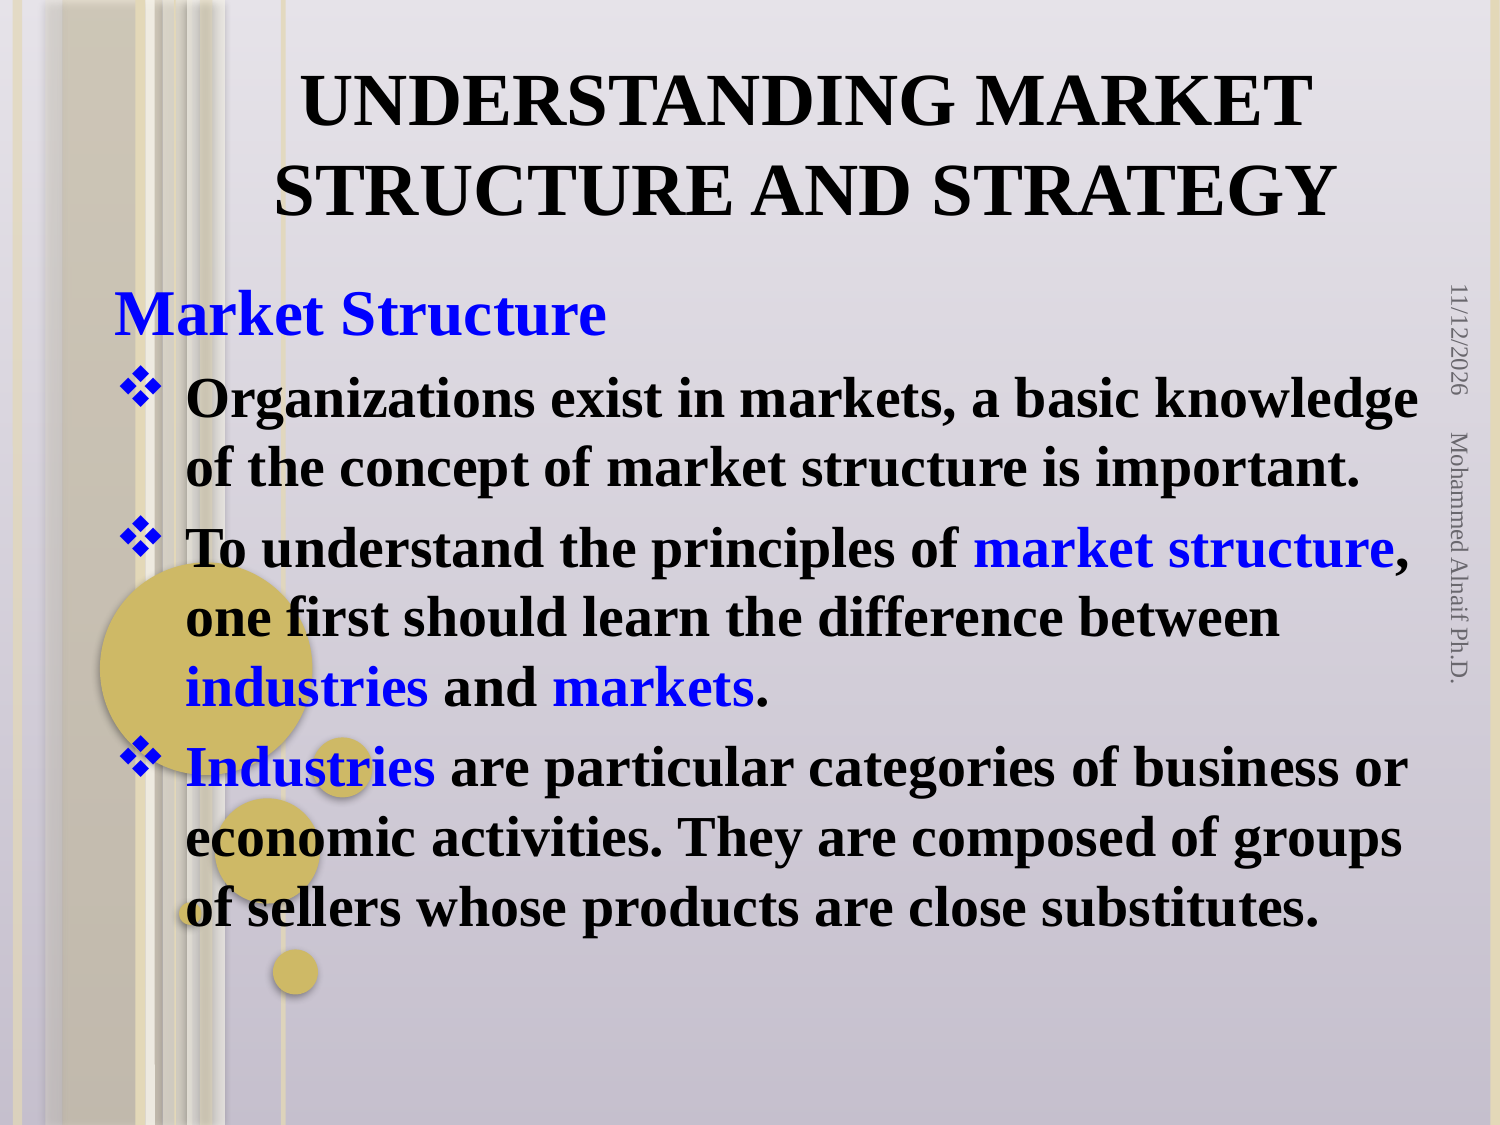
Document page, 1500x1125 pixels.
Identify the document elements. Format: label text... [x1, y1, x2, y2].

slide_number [1430, 36, 1493, 412]
footer Mohammed Alnaif Ph.D. [1429, 417, 1493, 1018]
title Understanding Market Structure and Strategy [162, 37, 1430, 238]
subtitle Market Structure Organizations exist in markets, a basic knowledge of the concept of market structure is important. To understand the principles of market structure, one first should learn the difference between industries and markets. Industries are particular categories of business or economic activities. They are composed of groups of sellers whose products are close substitutes. [99, 262, 1440, 1063]
